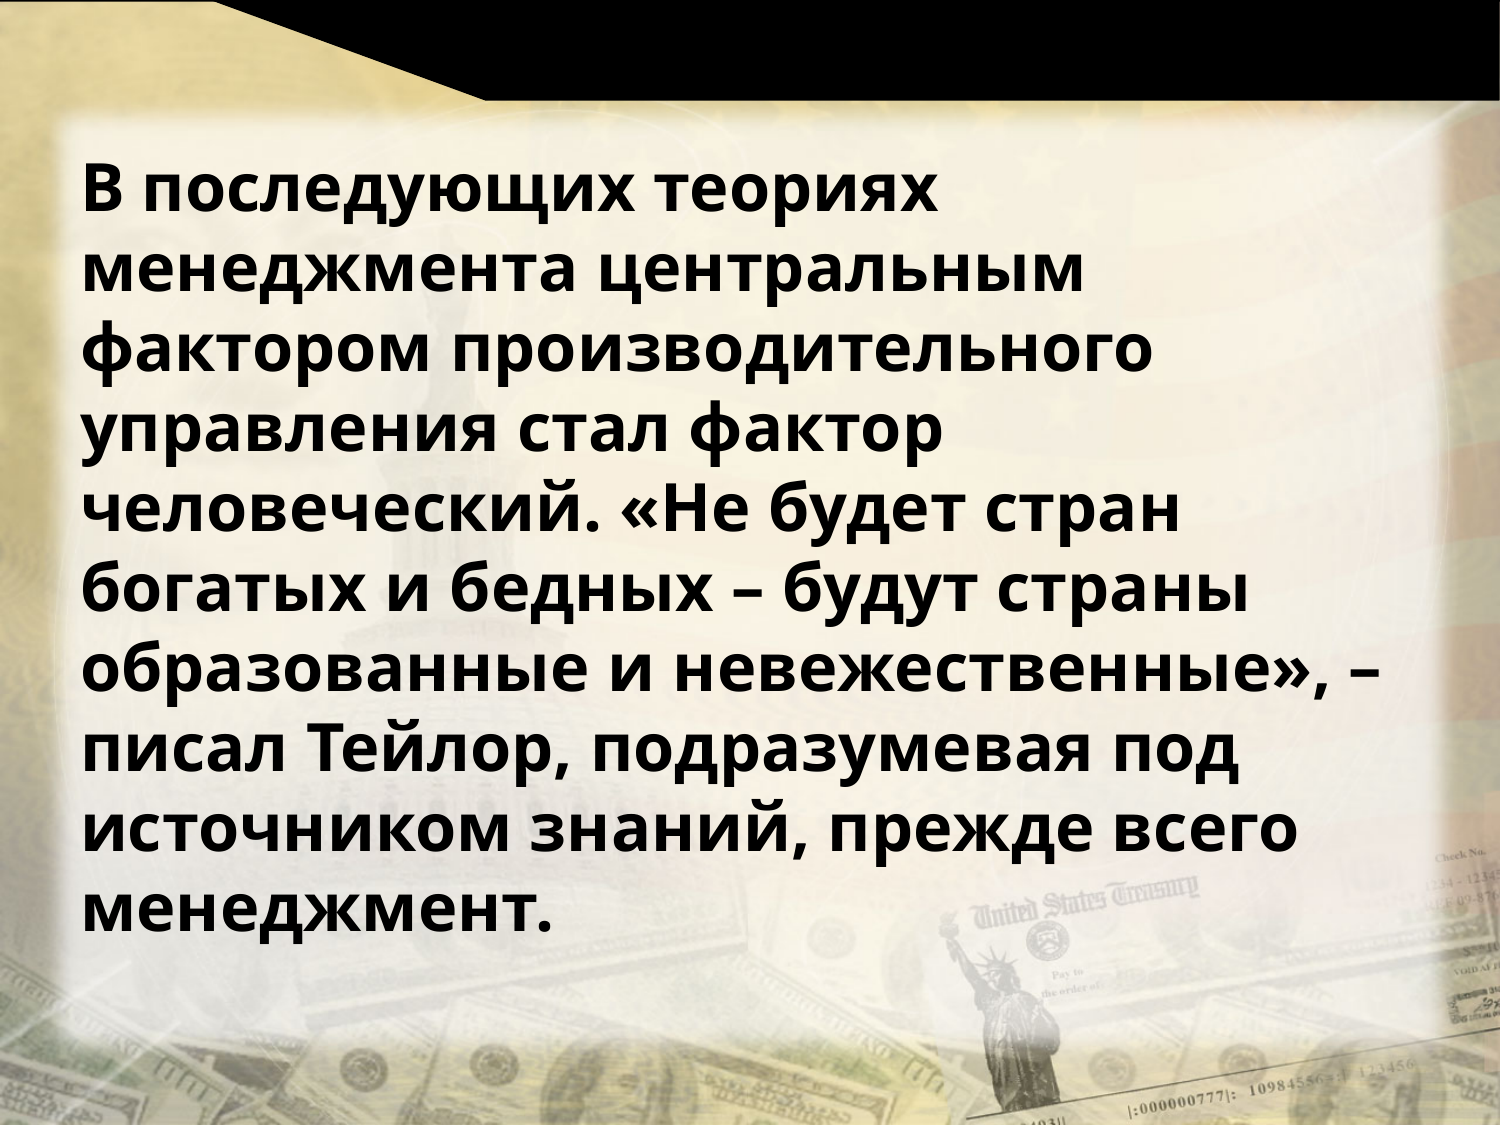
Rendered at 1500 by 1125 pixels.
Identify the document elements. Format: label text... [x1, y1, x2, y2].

list В последующих теориях менеджмента центральным фактором производительного управления стал фактор человеческий. «Не будет стран богатых и бедных – будут страны образованные и невежественные», – писал Тейлор, подразумевая под источником знаний, прежде всего менеджмент. [64, 137, 1418, 1024]
picture [0, 2, 1500, 1125]
